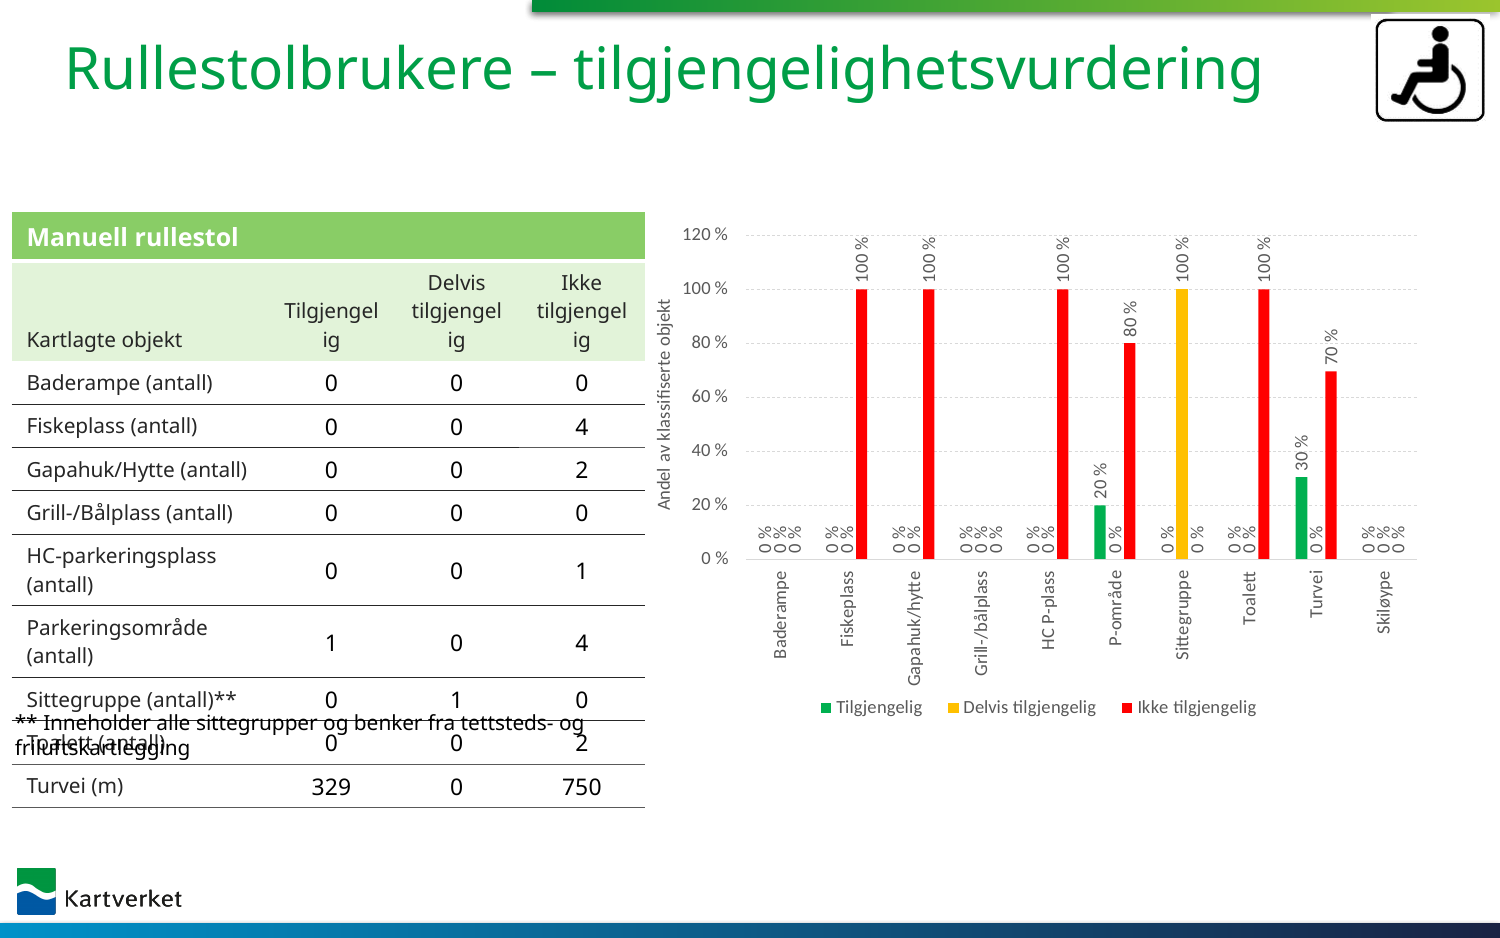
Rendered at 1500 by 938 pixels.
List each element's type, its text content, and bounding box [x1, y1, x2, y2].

text_box ** Inneholder alle sittegrupper og benker fra tettsteds- og friluftskartlegging [0, 702, 745, 768]
table_cell HC-parkeringsplass (antall) [12, 535, 269, 605]
table_cell Tilgjengelig [269, 263, 394, 361]
table_cell 0 [394, 448, 519, 490]
table_cell 0 [394, 606, 519, 677]
table_cell Ikke tilgjengelig [519, 263, 638, 361]
table_header Manuell rullestol [12, 212, 645, 259]
table_cell 4 [519, 606, 638, 677]
table_cell 0 [394, 491, 519, 534]
table_cell Grill-/Bålplass (antall) [12, 491, 269, 534]
table_cell 0 [519, 361, 638, 404]
table_cell 1 [269, 606, 394, 677]
table_cell Turvei (m) [12, 768, 269, 807]
table_cell 0 [394, 361, 519, 404]
table_cell Delvis tilgjengelig [394, 263, 519, 361]
table_cell Baderampe (antall) [12, 361, 269, 404]
table_cell 1 [519, 535, 638, 605]
table_cell 1 [394, 678, 519, 702]
table_cell 0 [519, 678, 638, 702]
table_cell Kartlagte objekt [12, 263, 269, 361]
table_cell Parkeringsområde (antall) [12, 606, 269, 677]
table_cell 0 [519, 491, 638, 534]
table_cell 0 [269, 678, 394, 702]
table_cell 750 [519, 768, 645, 807]
table_cell Gapahuk/Hytte (antall) [12, 448, 269, 490]
table_cell 0 [269, 405, 394, 447]
table_cell Sittegruppe (antall)** [12, 678, 269, 702]
text_box Rullestolbrukere – tilgjengelighetsvurdering [49, 12, 1372, 109]
table_cell 0 [394, 768, 519, 807]
picture [1371, 13, 1491, 127]
table_cell 0 [269, 535, 394, 605]
table_cell 0 [269, 361, 394, 404]
table_cell 4 [519, 405, 638, 447]
table_cell 2 [519, 448, 638, 490]
table_cell Fiskeplass (antall) [12, 405, 269, 447]
table_cell 0 [394, 405, 519, 447]
table_cell 329 [269, 768, 394, 807]
table_cell 0 [269, 491, 394, 534]
picture [643, 218, 1427, 728]
table_cell 0 [394, 535, 519, 605]
table_cell 0 [269, 448, 394, 490]
